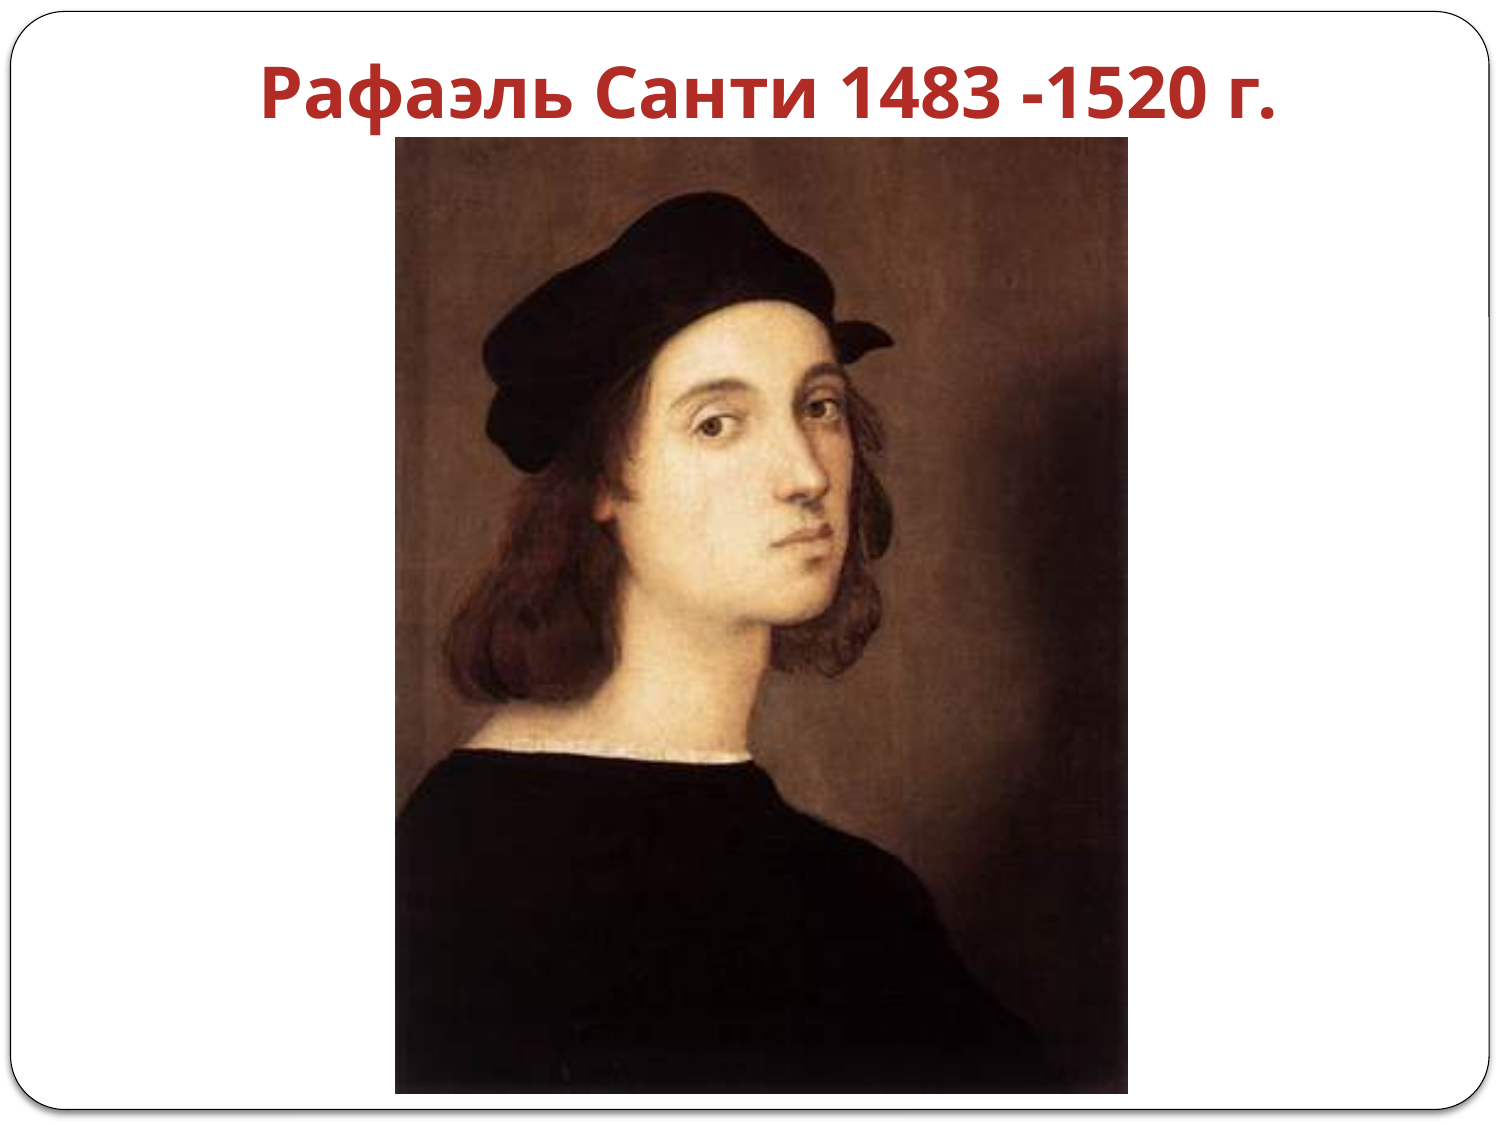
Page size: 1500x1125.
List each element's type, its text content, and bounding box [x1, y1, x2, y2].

picture [395, 136, 1129, 1095]
title Рафаэль Санти 1483 -1520 г. [225, 0, 1317, 148]
